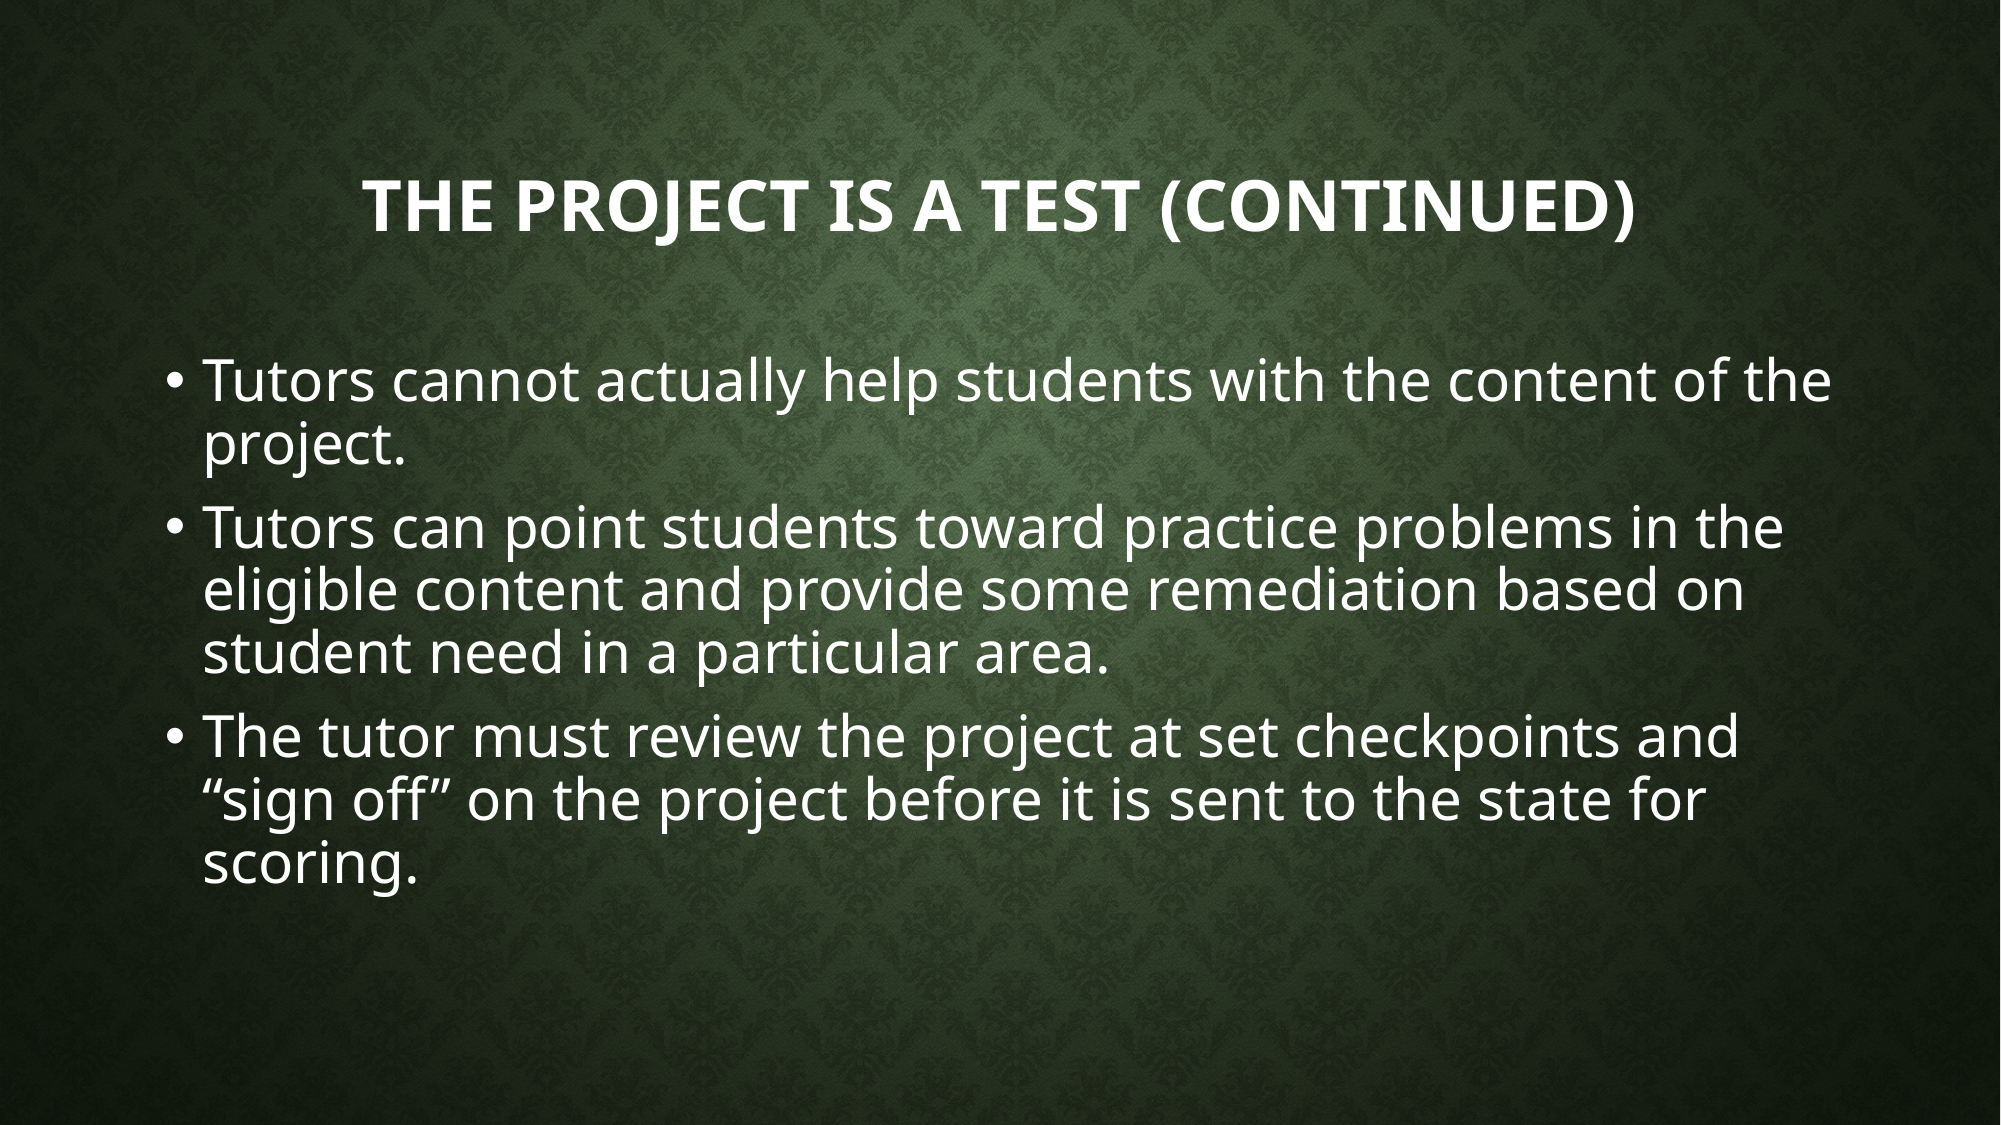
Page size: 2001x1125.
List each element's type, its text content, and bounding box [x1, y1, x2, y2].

list Tutors cannot actually help students with the content of the project. Tutors can point students toward practice problems in the eligible content and provide some remediation based on student need in a particular area. The tutor must review the project at set checkpoints and “sign off” on the project before it is sent to the state for scoring. [149, 343, 1849, 950]
title The Project is a Test (Continued) [149, 99, 1849, 318]
